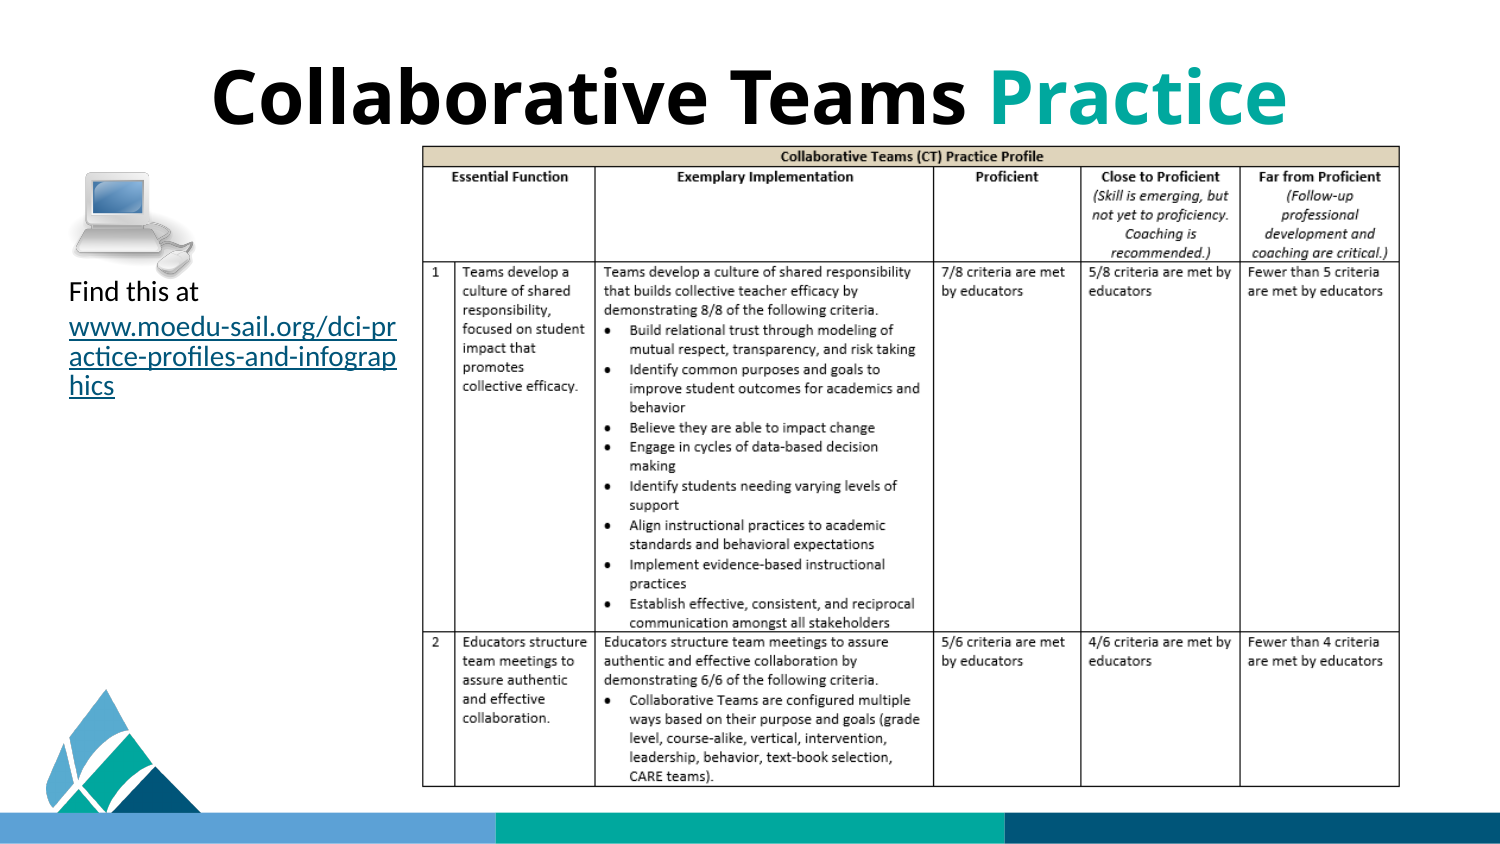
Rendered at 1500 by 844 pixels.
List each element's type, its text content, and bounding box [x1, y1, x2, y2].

text_box Find this at www.moedu-sail.org/dci-practice-profiles-and-infographics [54, 265, 408, 350]
picture [408, 134, 1413, 799]
picture [63, 153, 203, 293]
picture [46, 689, 201, 813]
title Collaborative Teams Practice Profile [103, 34, 1397, 170]
